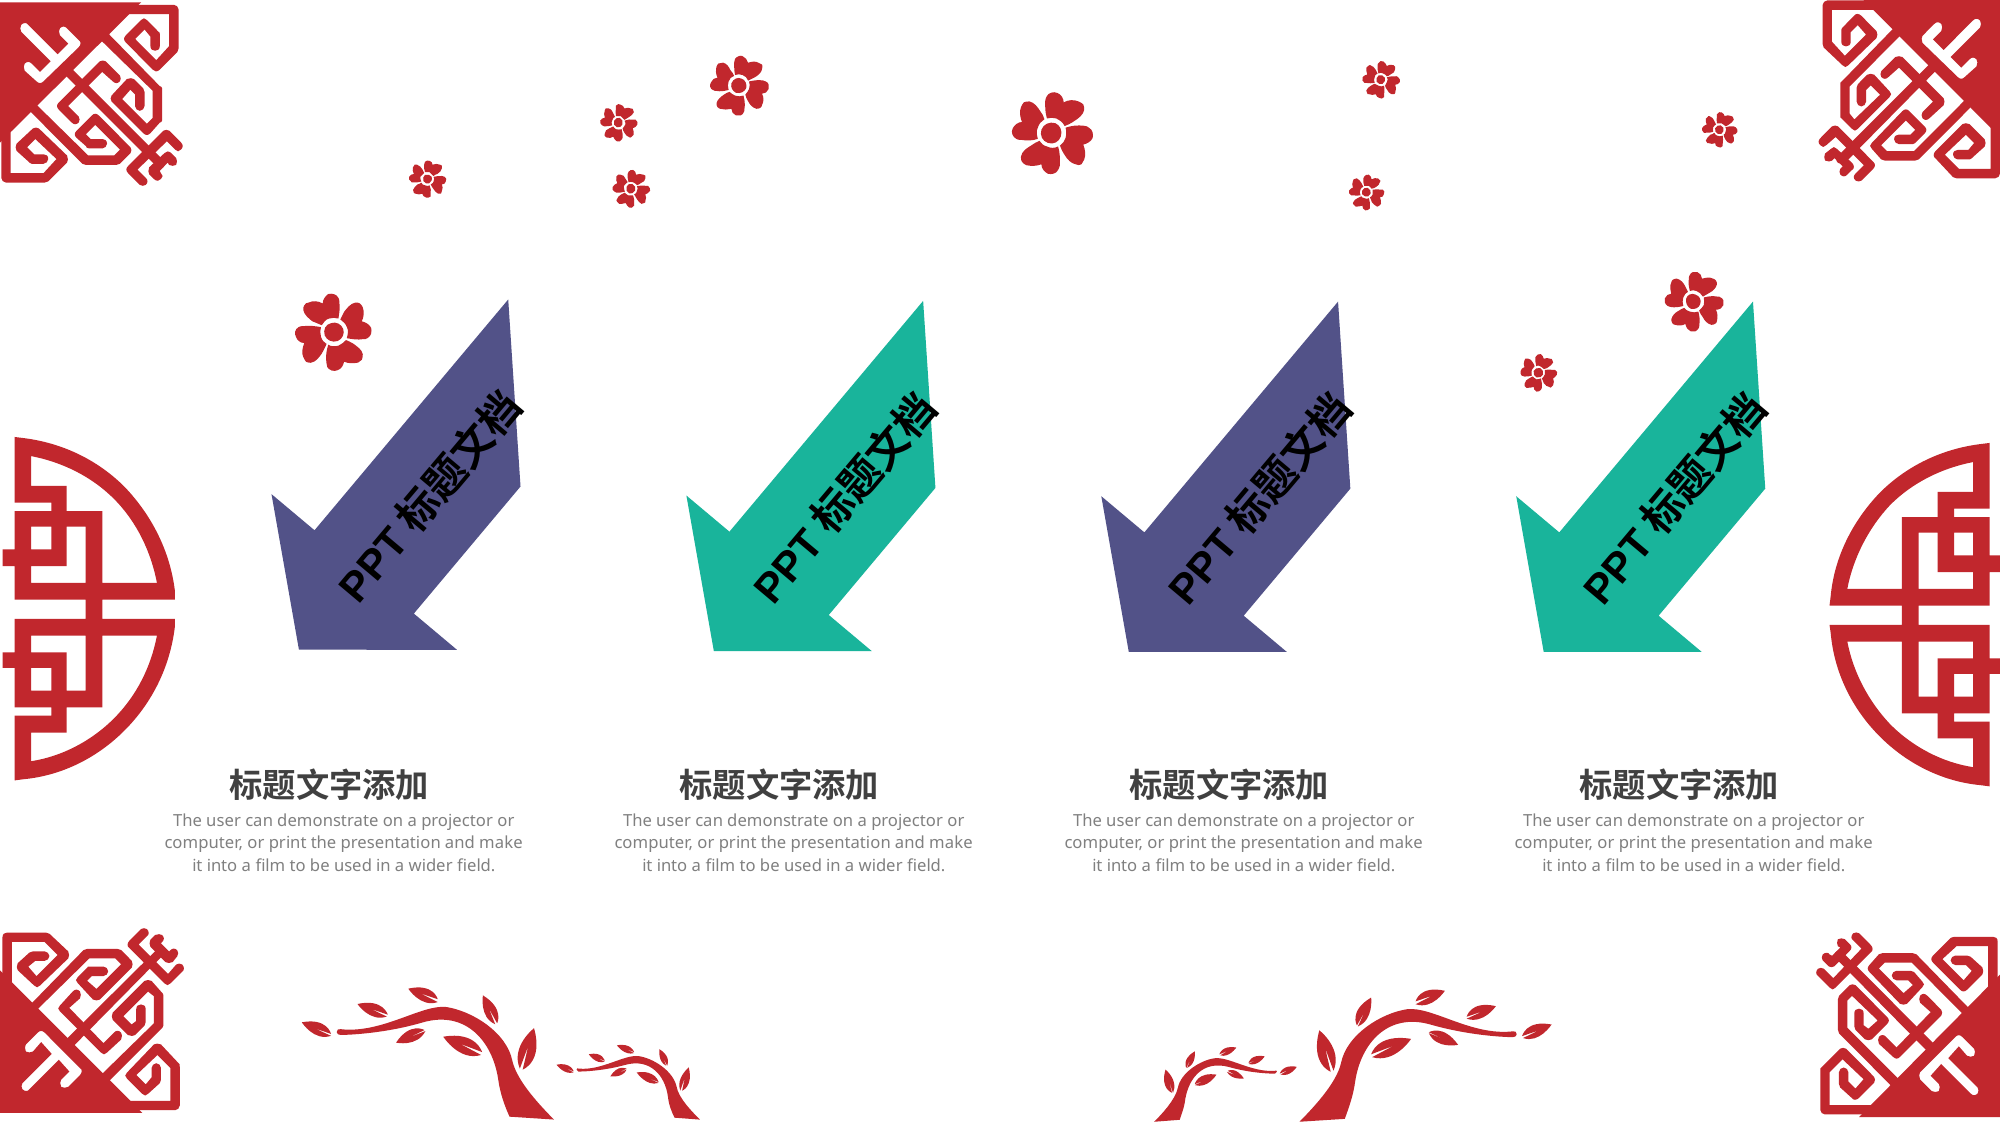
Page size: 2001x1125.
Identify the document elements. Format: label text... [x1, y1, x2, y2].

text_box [1154, 985, 1552, 1122]
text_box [294, 293, 373, 373]
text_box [1045, 748, 1443, 884]
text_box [145, 748, 543, 884]
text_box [1664, 271, 1725, 333]
text_box PPT标题文档 [271, 299, 521, 650]
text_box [600, 103, 639, 143]
text_box [1829, 442, 2000, 787]
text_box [1815, 932, 2000, 1118]
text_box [1348, 174, 1385, 211]
text_box PPT标题文档 [1516, 301, 1766, 652]
text_box [2, 436, 175, 781]
text_box PPT标题文档 [1101, 301, 1351, 652]
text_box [1817, 0, 2000, 182]
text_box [301, 982, 700, 1120]
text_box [611, 169, 650, 209]
text_box PPT标题文档 [686, 300, 936, 652]
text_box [408, 159, 447, 199]
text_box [1701, 111, 1738, 148]
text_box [1495, 748, 1893, 884]
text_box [0, 927, 185, 1113]
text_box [1010, 91, 1094, 175]
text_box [0, 2, 184, 187]
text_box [1361, 60, 1400, 99]
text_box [709, 55, 770, 117]
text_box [595, 748, 993, 884]
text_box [1519, 354, 1558, 392]
